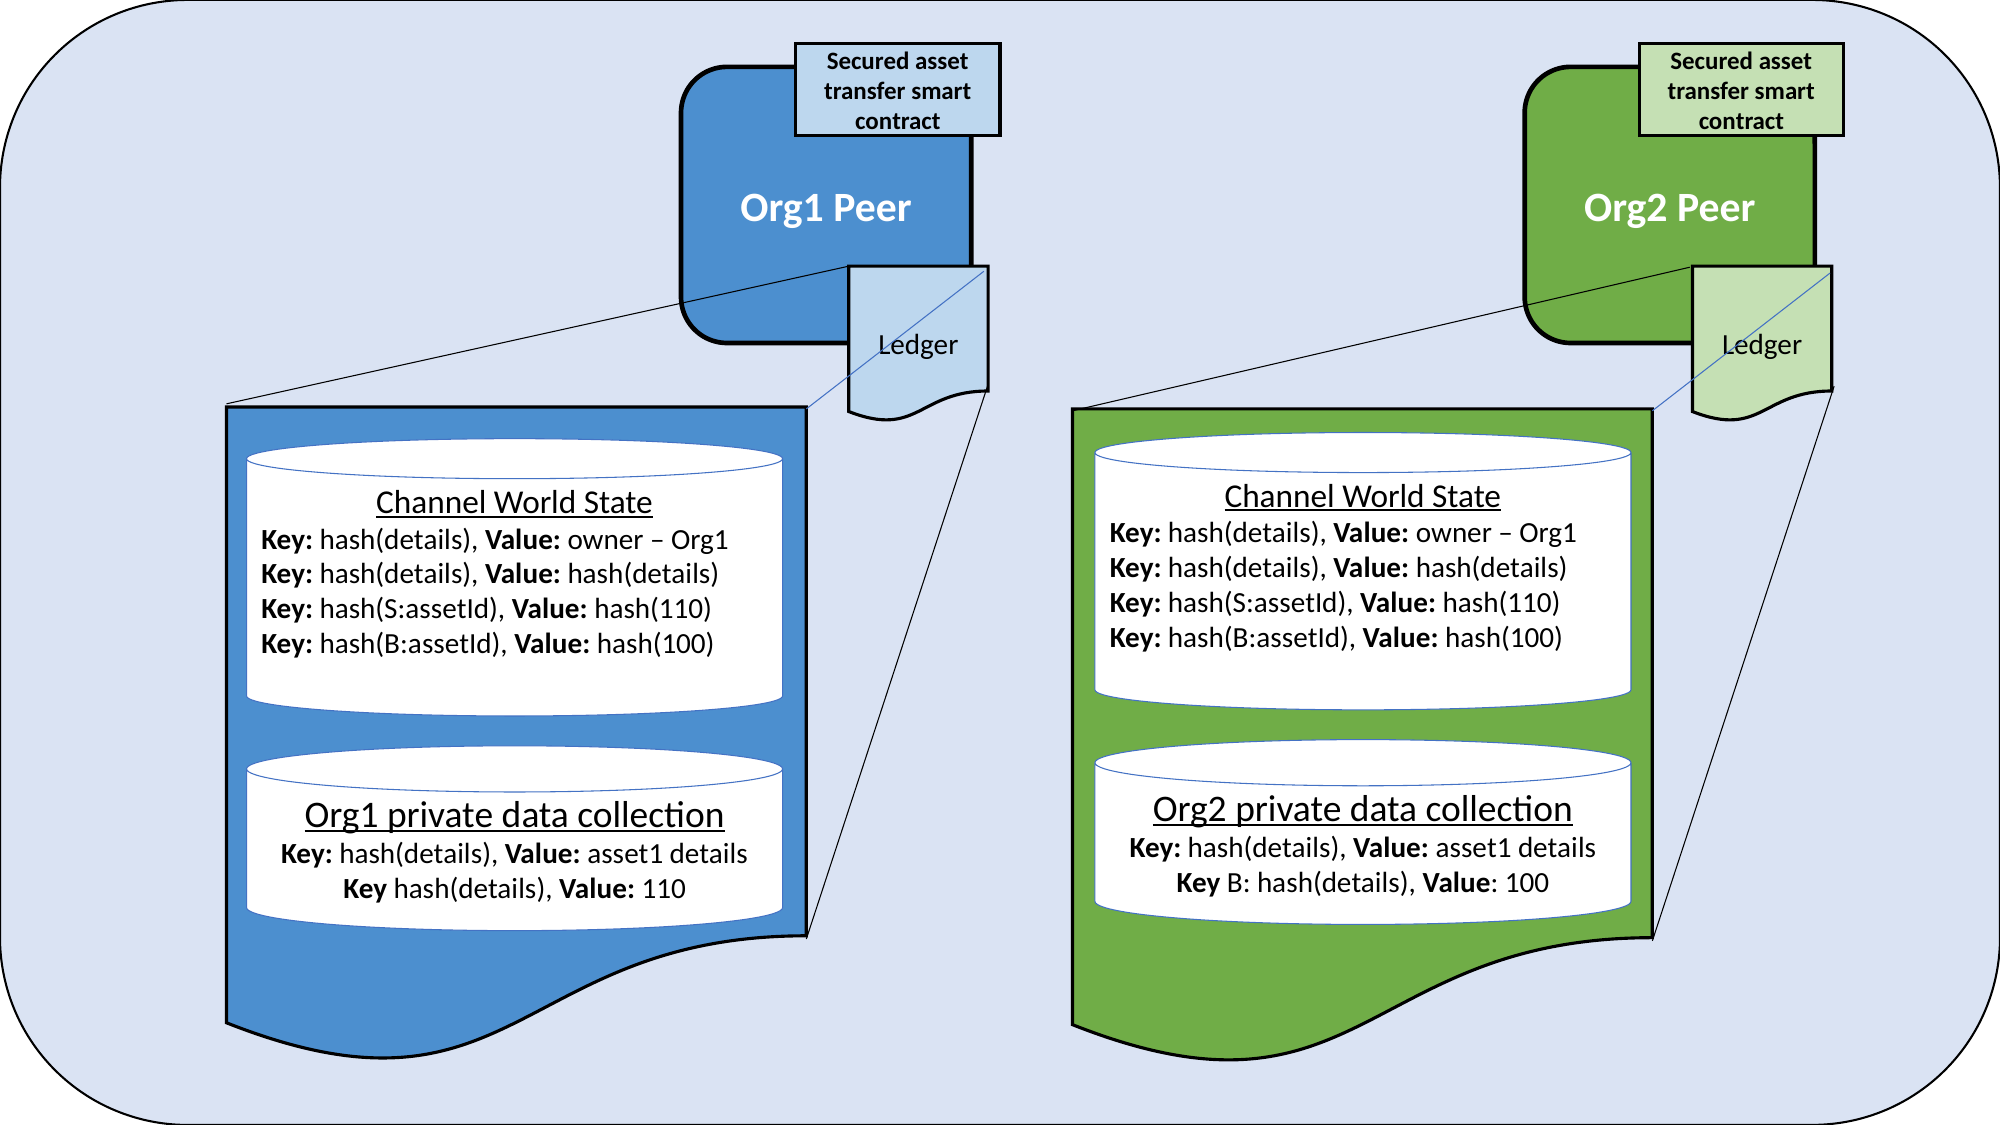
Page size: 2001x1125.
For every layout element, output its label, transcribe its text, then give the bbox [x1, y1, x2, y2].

text_box Org2 Peer [1524, 66, 1815, 273]
text_box Ledger [1692, 266, 1832, 386]
text_box Org1 Peer [681, 66, 972, 266]
text_box Channel World State Key: hash(details), Value: owner – Org1 Key: hash(details), Value: hash(details) Key: hash(S:assetId), Value: hash(110) Key: hash(B:assetId), Value: hash(100) [245, 438, 784, 717]
text_box Secured asset transfer smart contract [795, 43, 1001, 136]
text_box Org2 private data collection Key: hash(details), Value: asset1 details Key B: hash(details), Value: 100 [1094, 739, 1632, 925]
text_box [1652, 386, 1835, 941]
text_box [0, 0, 2000, 1125]
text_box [1690, 273, 1830, 386]
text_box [1072, 267, 1690, 411]
text_box [1072, 411, 1652, 1060]
text_box Org1 private data collection Key: hash(details), Value: asset1 details Key hash(details), Value: 110 [245, 745, 784, 932]
text_box Channel World State Key: hash(details), Value: owner – Org1 Key: hash(details), Value: hash(details) Key: hash(S:assetId), Value: hash(110) Key: hash(B:assetId), Value: hash(100) [1094, 431, 1632, 711]
text_box Ledger [849, 266, 989, 384]
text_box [849, 271, 984, 384]
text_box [806, 384, 989, 939]
text_box [226, 407, 806, 1058]
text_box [226, 266, 849, 404]
text_box Secured asset transfer smart contract [1639, 43, 1844, 136]
